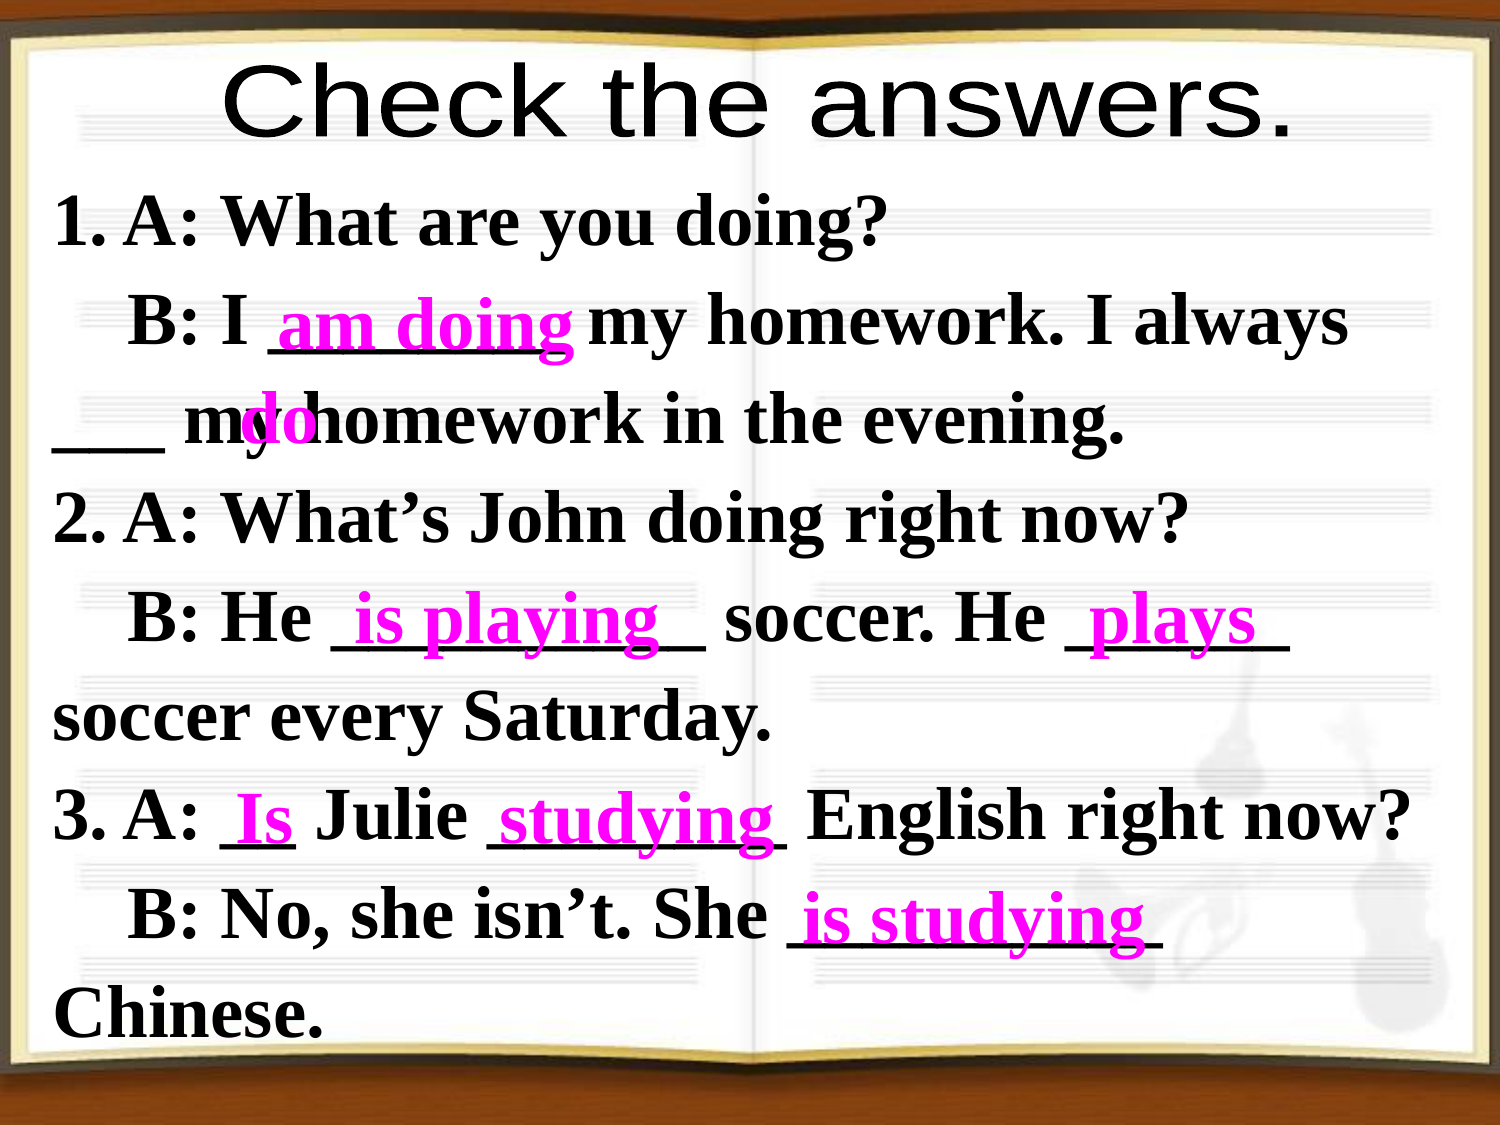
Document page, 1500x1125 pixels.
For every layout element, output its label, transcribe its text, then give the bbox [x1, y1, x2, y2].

picture [0, 0, 1500, 1125]
text_box is studying [787, 861, 1319, 967]
text_box Is studying [220, 761, 1000, 867]
text_box plays [1074, 561, 1341, 667]
text_box do [224, 361, 420, 467]
text_box is playing [339, 561, 800, 667]
text_box am doing [262, 266, 688, 372]
text_box 1. A: What are you doing? B: I ________ my homework. I always ___ my homework in the evening. 2. A: What’s John doing right now? B: He __________ soccer. He ______ soccer every Saturday. 3. A: __ Julie ________ English right now? B: No, she isn’t. She __________ Chinese. [37, 154, 1463, 1060]
